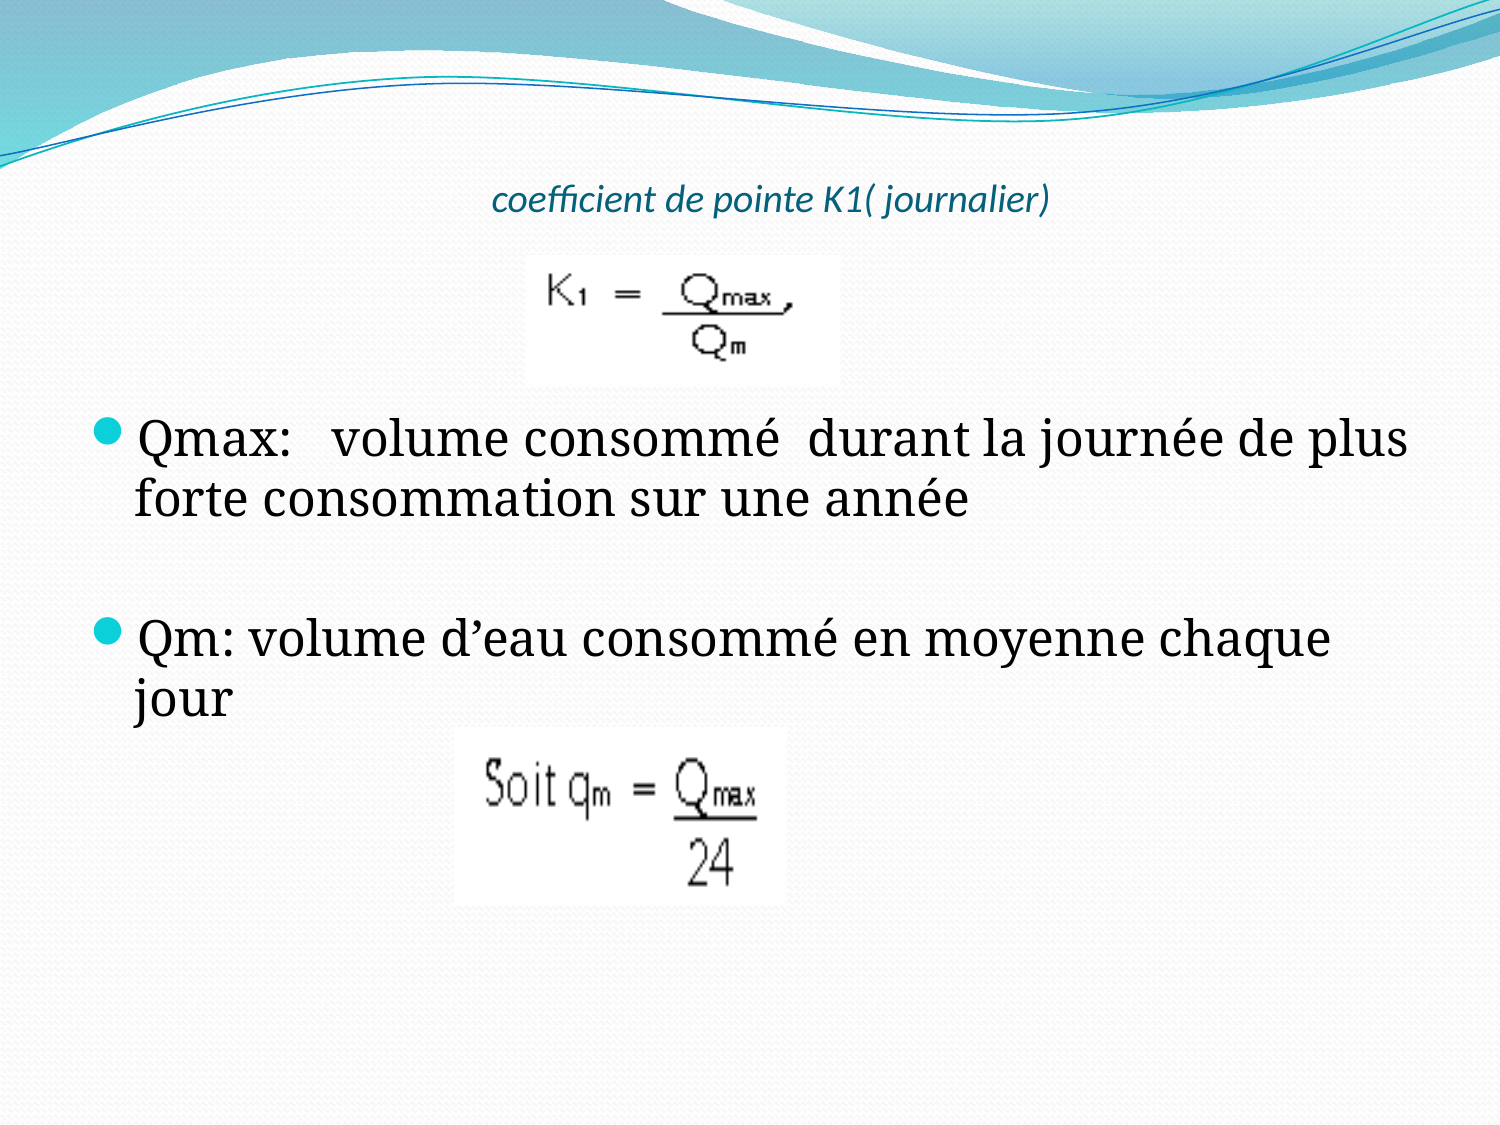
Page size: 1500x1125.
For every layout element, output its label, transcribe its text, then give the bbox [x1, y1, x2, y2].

picture [525, 255, 840, 386]
title coefficient de pointe K1( journalier) [75, 115, 1459, 220]
list Qmax: volume consommé durant la journée de plus forte consommation sur une année Qm: volume d’eau consommé en moyenne chaque jour [75, 184, 1425, 1005]
picture [454, 727, 786, 906]
